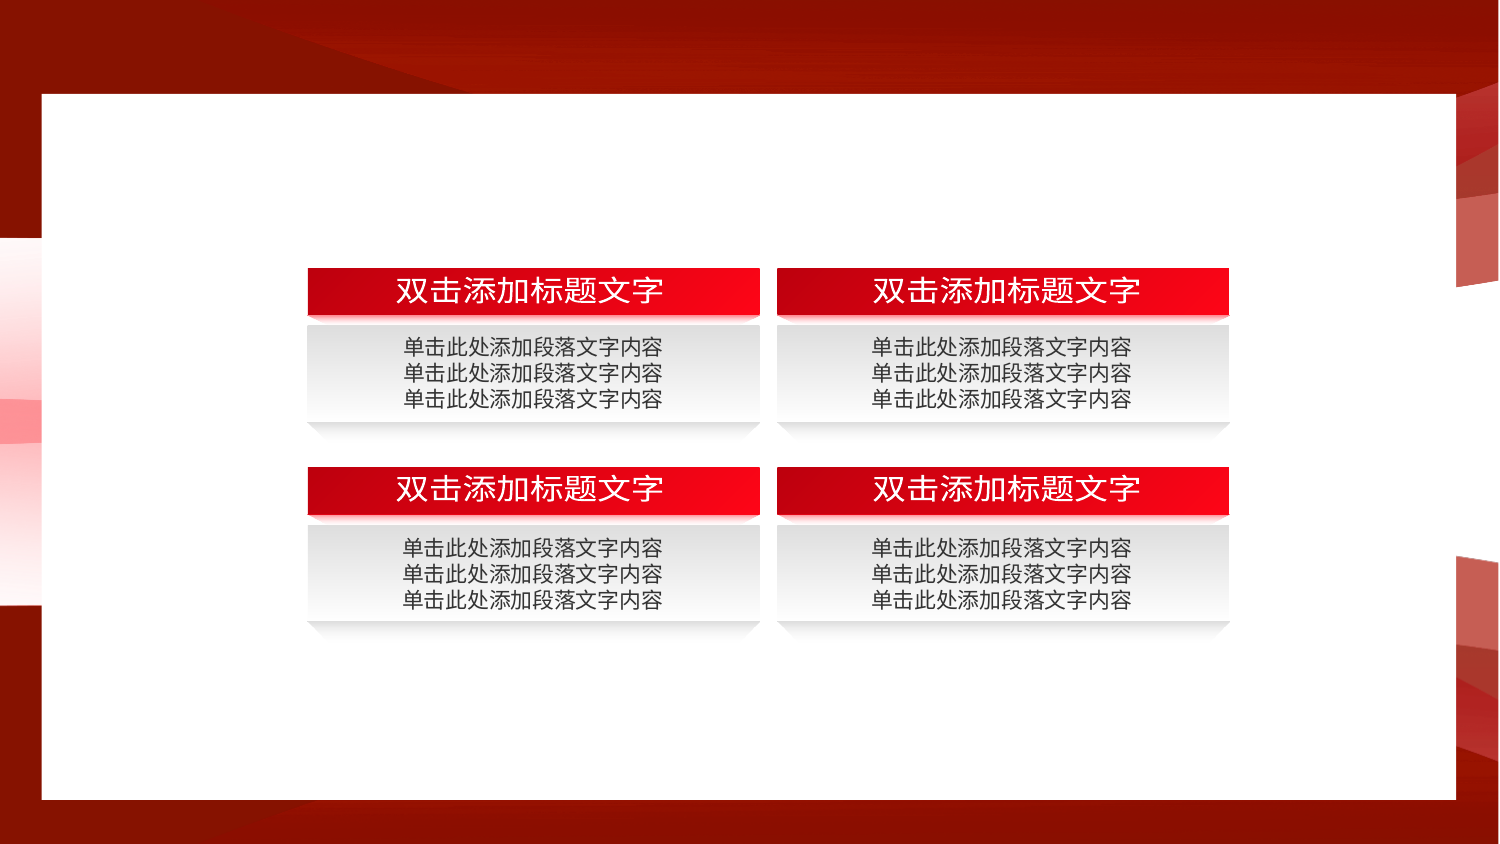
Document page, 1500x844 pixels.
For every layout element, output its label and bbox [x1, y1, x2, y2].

text_box [307, 268, 760, 444]
picture [0, 0, 1499, 844]
text_box [776, 268, 1230, 444]
text_box [776, 467, 1230, 644]
text_box [306, 467, 760, 644]
